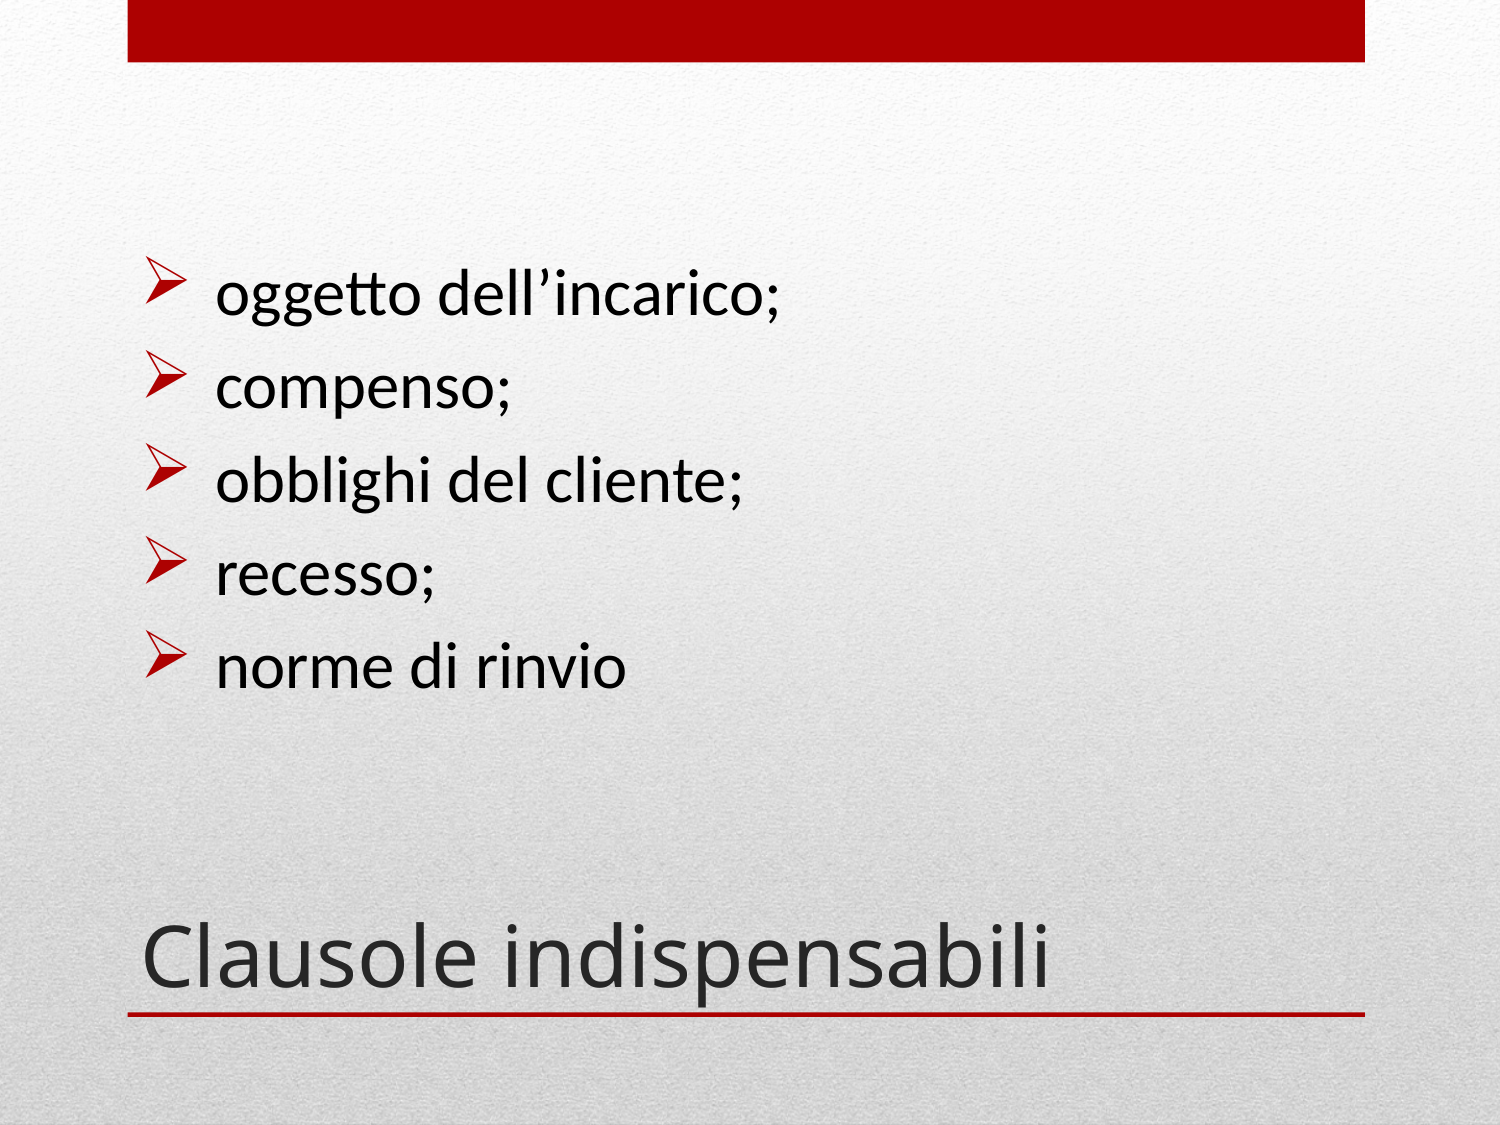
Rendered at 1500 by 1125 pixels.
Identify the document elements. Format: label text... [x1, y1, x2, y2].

list oggetto dell’incarico; compenso; obblighi del cliente; recesso; norme di rinvio [125, 112, 1363, 839]
title Clausole indispensabili [125, 839, 1238, 1013]
